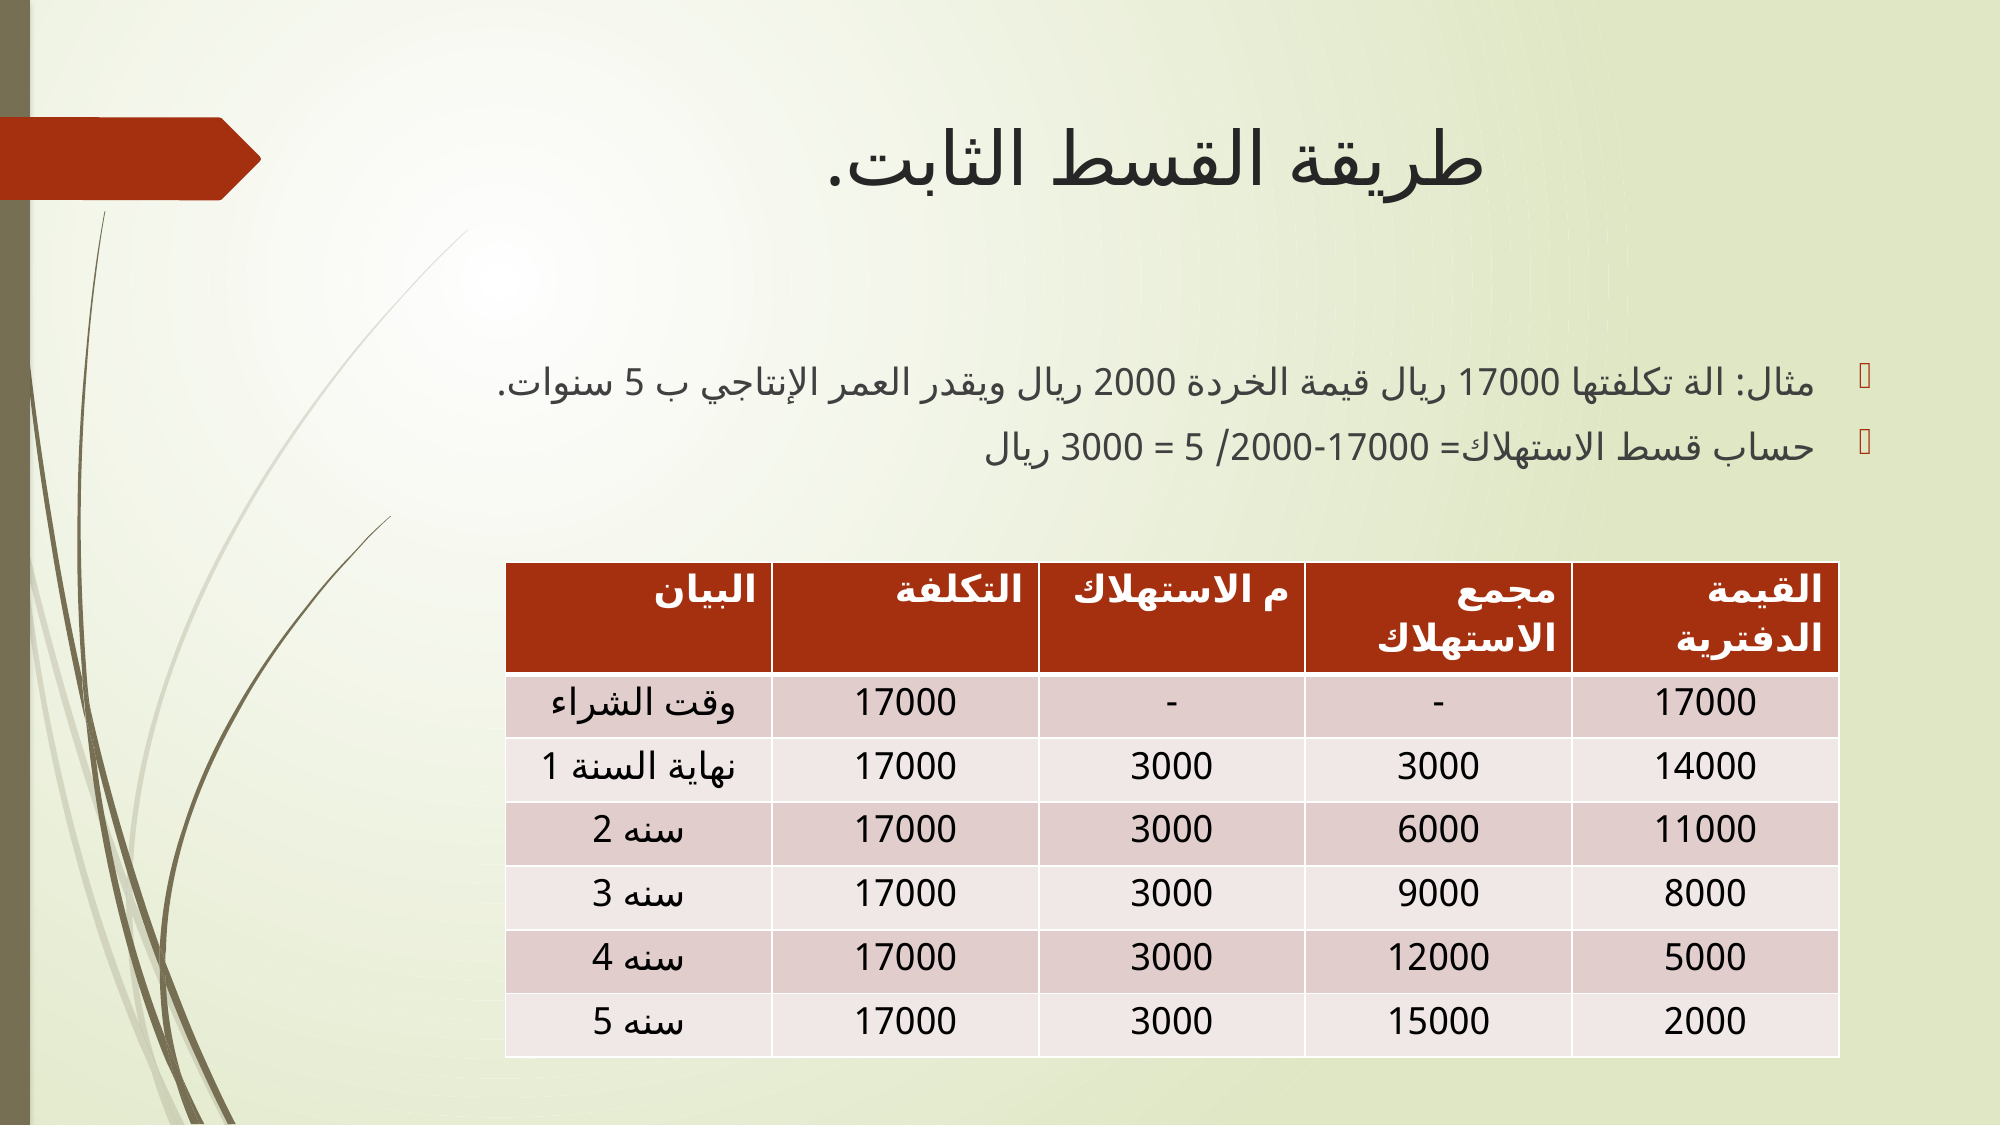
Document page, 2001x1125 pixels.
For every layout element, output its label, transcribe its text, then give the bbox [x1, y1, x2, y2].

table_cell - [1040, 677, 1304, 737]
table_cell سنه 2 [506, 803, 771, 865]
table_cell 17000 [773, 677, 1038, 737]
table_cell سنه 4 [506, 931, 771, 993]
table_cell 3000 [1040, 739, 1304, 801]
table_cell 17000 [773, 803, 1038, 865]
table_cell 17000 [773, 994, 1038, 1056]
table_cell 17000 [1573, 677, 1838, 737]
table_cell 3000 [1040, 994, 1304, 1056]
table_header مجمع الاستهلاك [1306, 563, 1571, 672]
table_header القيمة الدفترية [1573, 563, 1838, 672]
table_cell 9000 [1306, 867, 1571, 929]
table_cell - [1306, 677, 1571, 737]
table_cell 3000 [1040, 867, 1304, 929]
table_cell 17000 [773, 739, 1038, 801]
table_cell 8000 [1573, 867, 1838, 929]
title طريقة القسط الثابت. [425, 102, 1888, 313]
table_cell 15000 [1306, 994, 1571, 1056]
table_header التكلفة [773, 563, 1038, 672]
table_cell وقت الشراء [506, 677, 771, 737]
table_cell 2000 [1573, 994, 1838, 1056]
table_cell سنه 3 [506, 867, 771, 929]
table_cell 3000 [1040, 803, 1304, 865]
table_cell 14000 [1573, 739, 1838, 801]
table_cell سنه 5 [506, 994, 771, 1056]
table_cell 3000 [1040, 931, 1304, 993]
table_cell 6000 [1306, 803, 1571, 865]
table_cell 3000 [1306, 739, 1571, 801]
table_header م الاستهلاك [1040, 563, 1304, 672]
table_cell 17000 [773, 931, 1038, 993]
list مثال: الة تكلفتها 17000 ريال قيمة الخردة 2000 ريال ويقدر العمر الإنتاجي ب 5 سنوات. حساب قسط الاستهلاك= 17000-2000/ 5 = 3000 ريال [424, 350, 1888, 970]
table_cell 11000 [1573, 803, 1838, 865]
table_cell نهاية السنة 1 [506, 739, 771, 801]
table_cell 17000 [773, 867, 1038, 929]
table_header البيان [506, 563, 771, 672]
table_cell 12000 [1306, 931, 1571, 993]
table_cell 5000 [1573, 931, 1838, 993]
